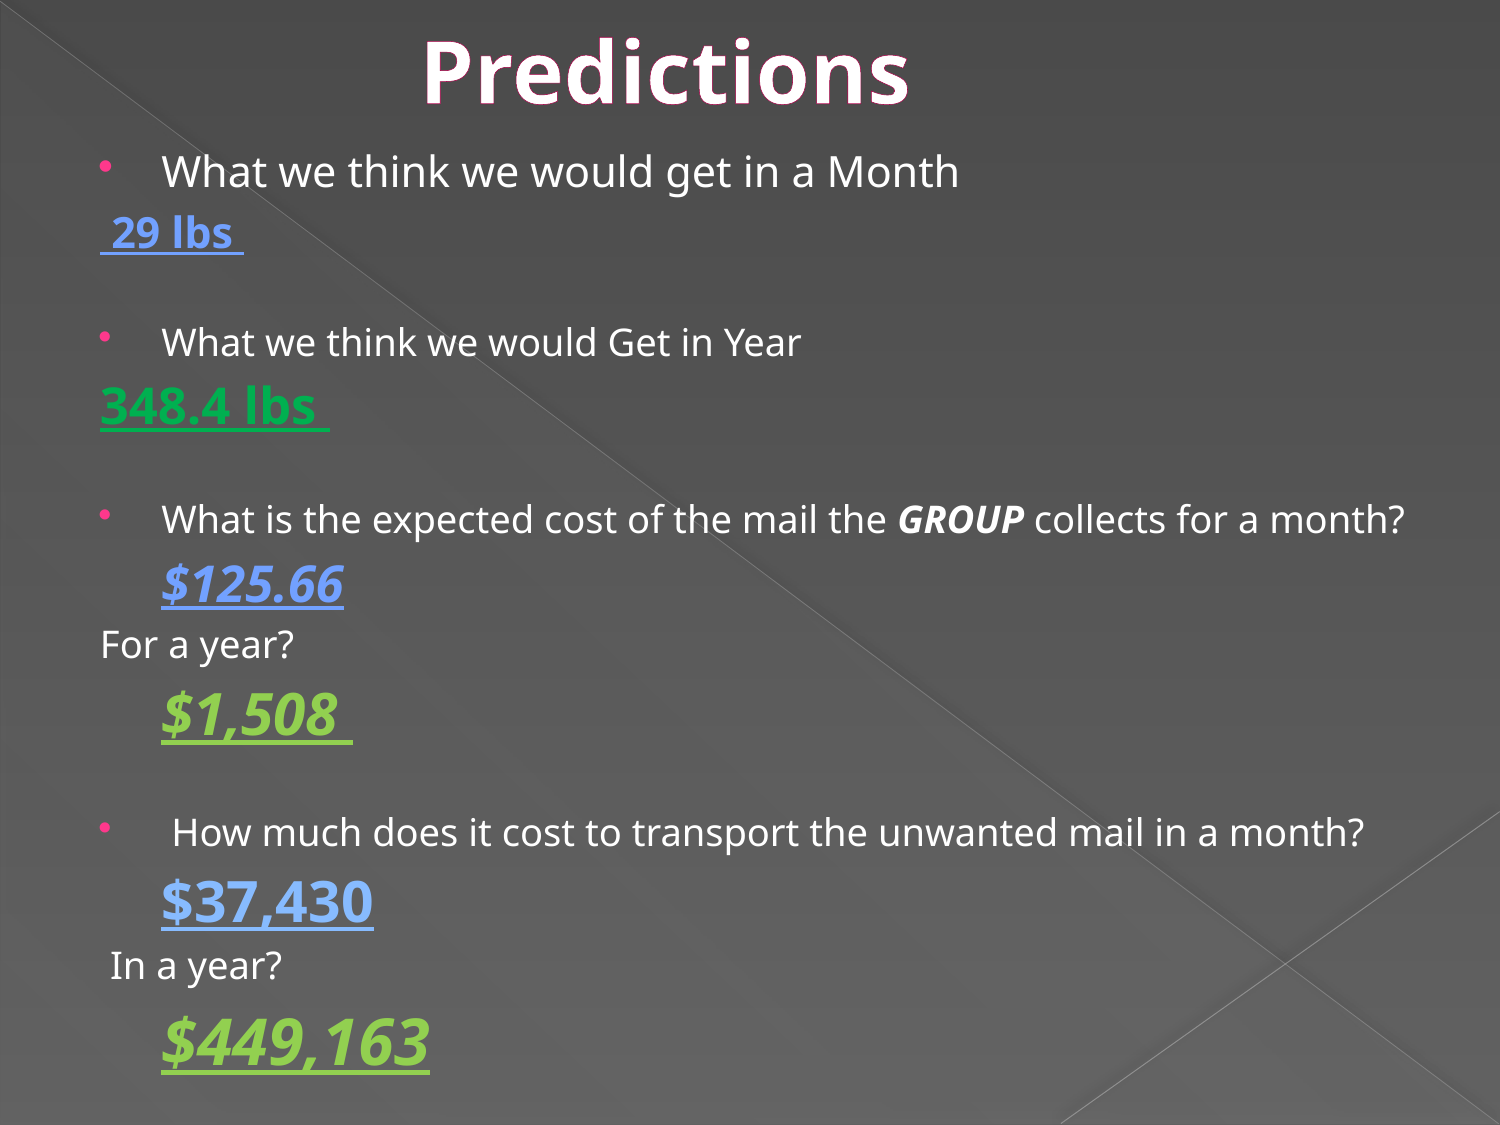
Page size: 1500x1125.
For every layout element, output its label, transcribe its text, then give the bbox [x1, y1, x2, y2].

list What we think we would get in a Month 29 lbs What we think we would Get in Year 348.4 lbs What is the expected cost of the mail the GROUP collects for a month? $125.66 For a year? $1,508 How much does it cost to transport the unwanted mail in a month? $37,430 In a year? $449,163 [75, 137, 1425, 1125]
title Predictions [324, 0, 1500, 175]
